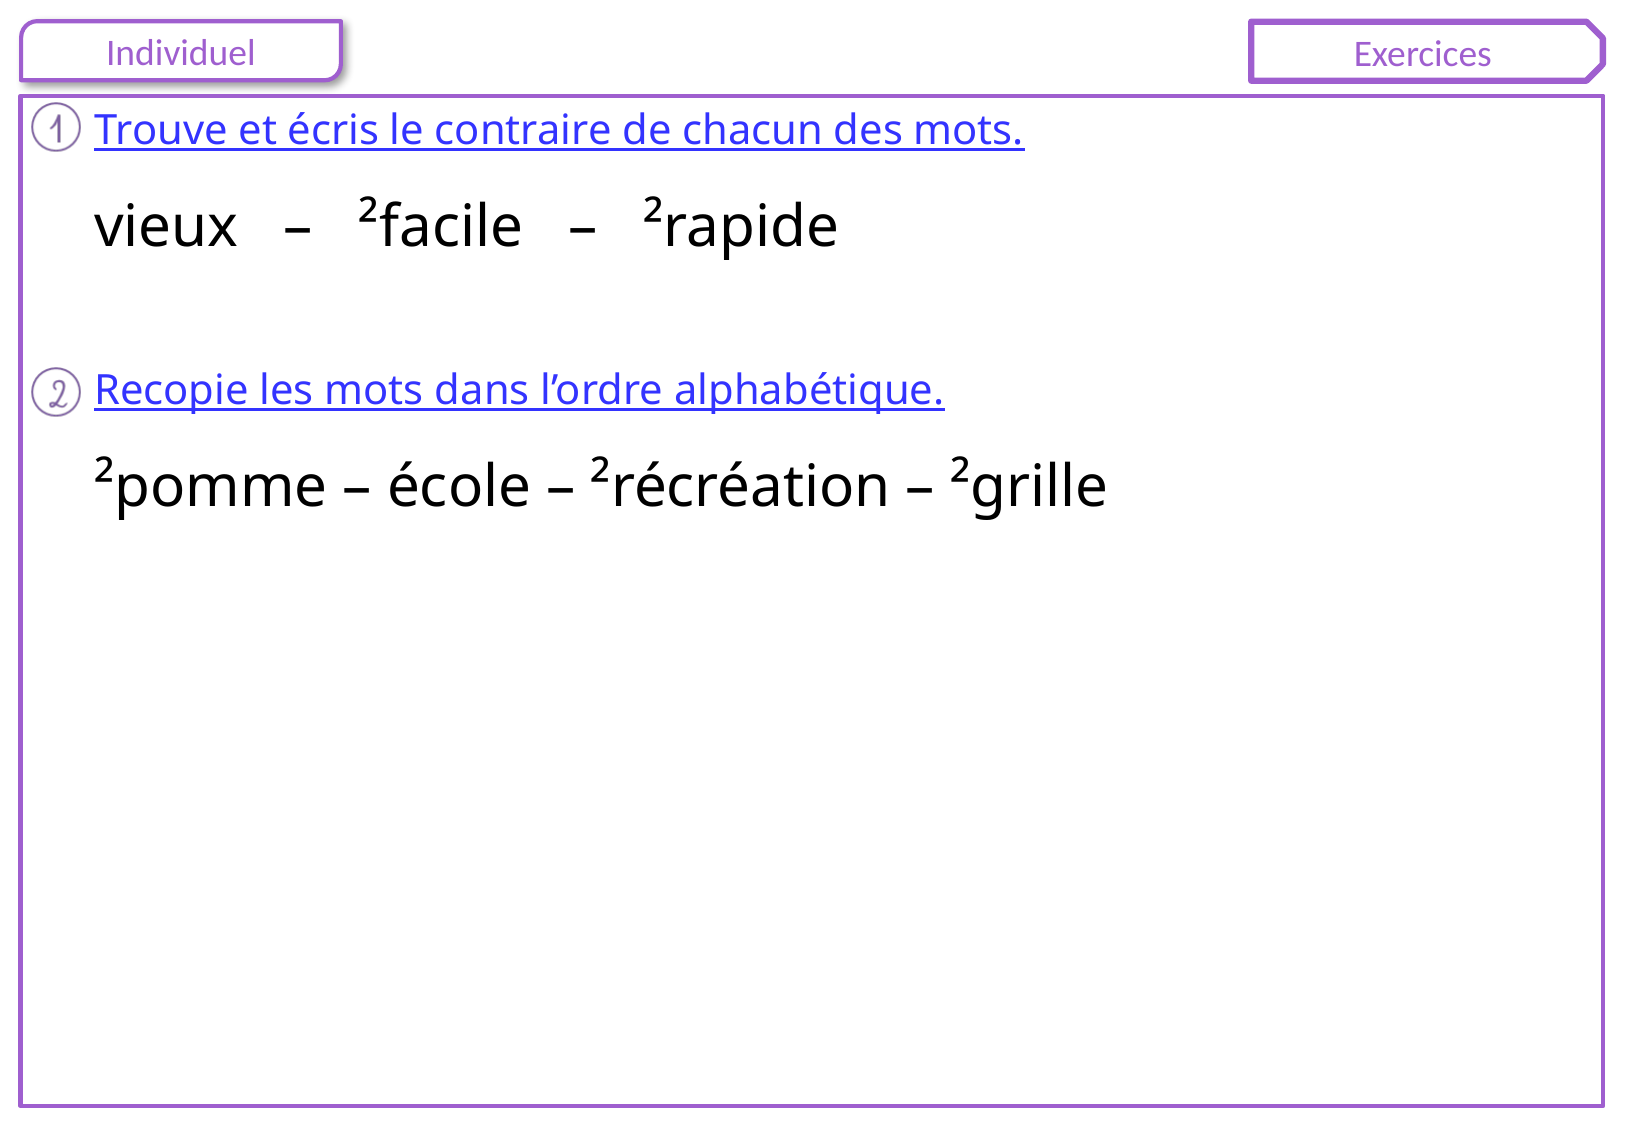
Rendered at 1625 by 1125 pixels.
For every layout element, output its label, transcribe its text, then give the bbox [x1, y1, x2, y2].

list Trouve et écris le contraire de chacun des mots. vieux – ²facile – ²rapide Recopie les mots dans l’ordre alphabétique. ²pomme – école – ²récréation – ²grille [18, 94, 1605, 1108]
picture [20, 93, 98, 190]
picture [20, 358, 98, 455]
